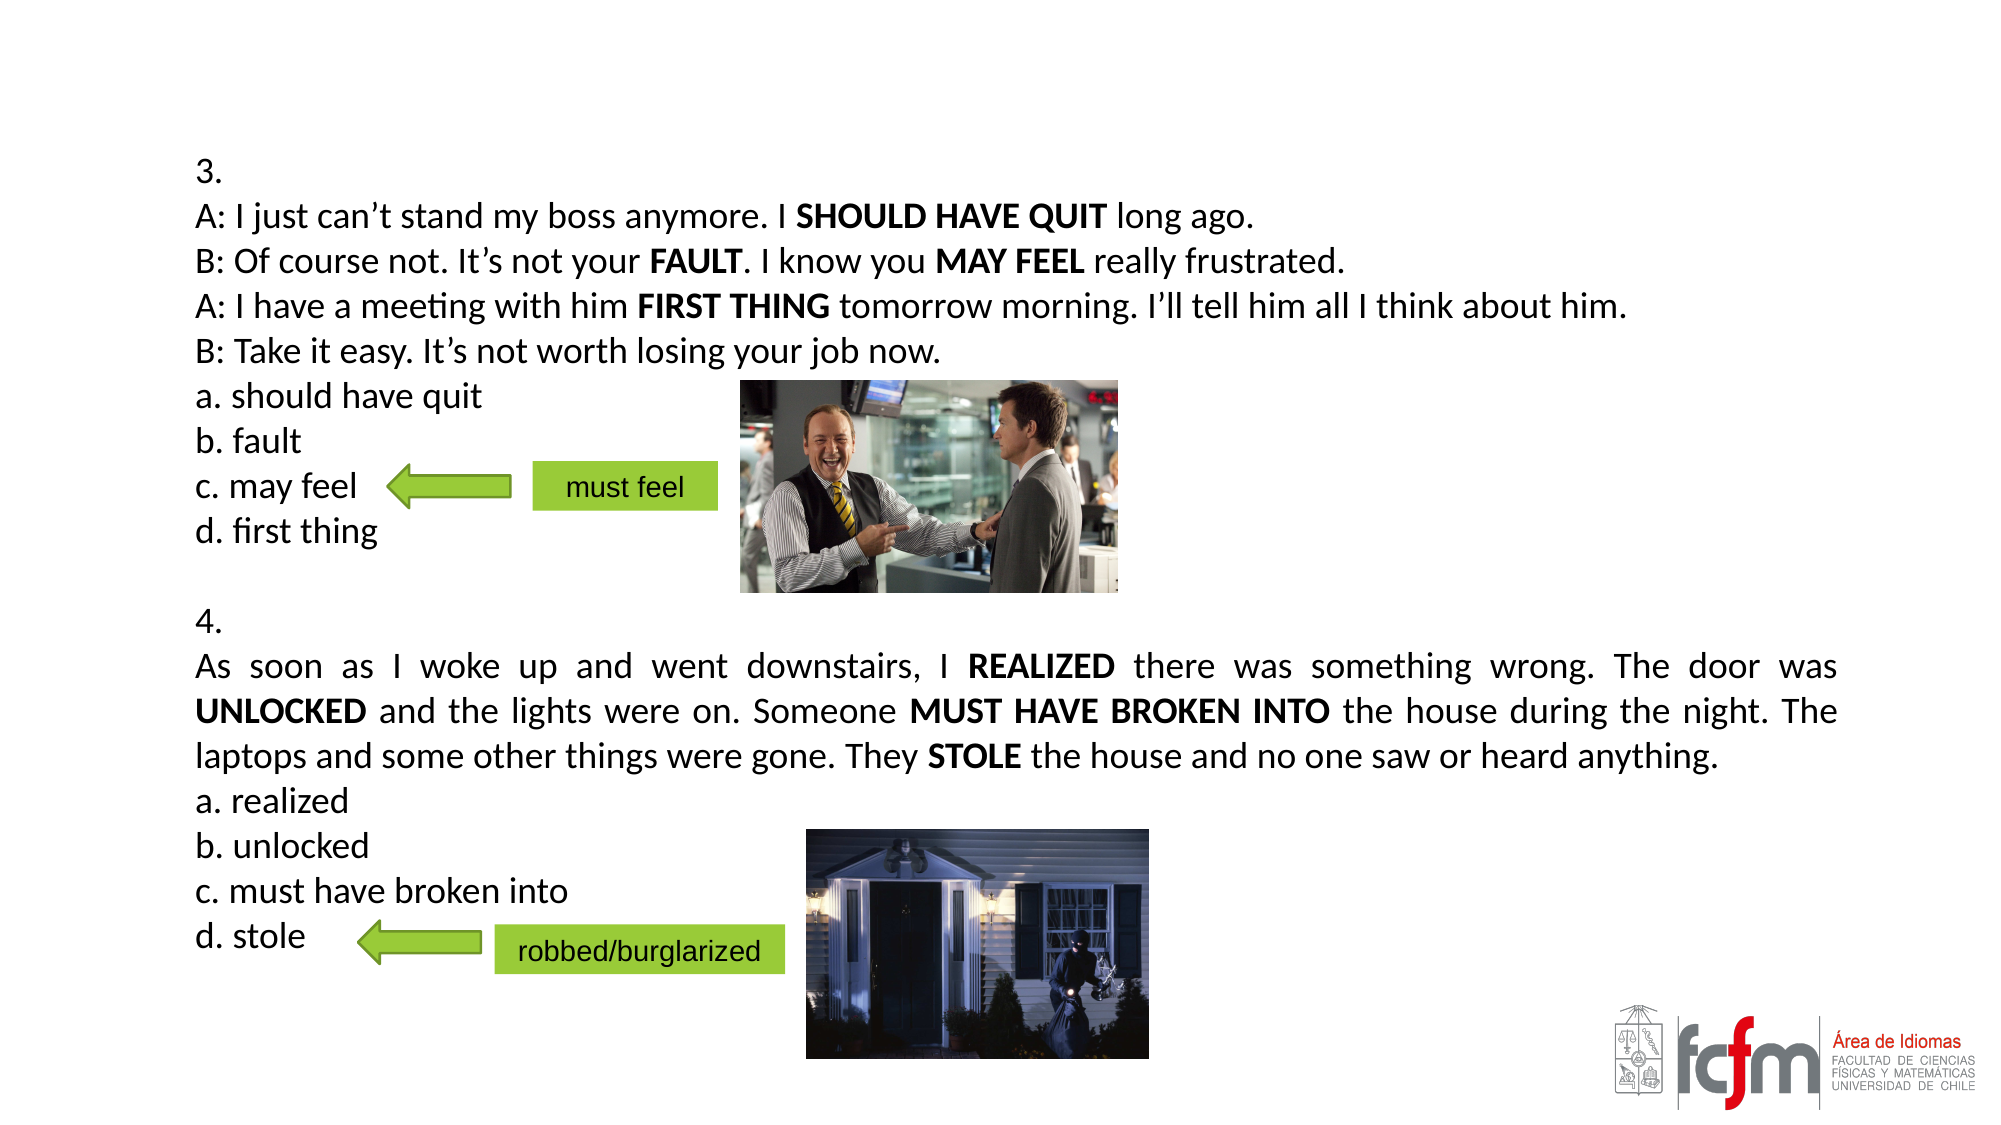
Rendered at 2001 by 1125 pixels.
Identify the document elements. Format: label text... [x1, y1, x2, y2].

text_box [387, 464, 511, 509]
picture [1600, 1005, 1988, 1112]
text_box 3. A: I just can’t stand my boss anymore. I SHOULD HAVE QUIT long ago. B: Of course not. It’s not your FAULT. I know you MAY FEEL really frustrated. A: I have a meeting with him FIRST THING tomorrow morning. I’ll tell him all I think about him. B: Take it easy. It’s not worth losing your job now. a. should have quit b. fault c. may feel d. first thing 4. As soon as I woke up and went downstairs, I REALIZED there was something wrong. The door was UNLOCKED and the lights were on. Someone MUST HAVE BROKEN INTO the house during the night. The laptops and some other things were gone. They STOLE the house and no one saw or heard anything. a. realized b. unlocked c. must have broken into d. stole [180, 138, 1854, 964]
text_box must feel [532, 461, 718, 511]
picture [806, 829, 1149, 1059]
text_box robbed/burglarized [494, 924, 786, 975]
picture [740, 379, 1118, 593]
text_box [357, 920, 481, 965]
